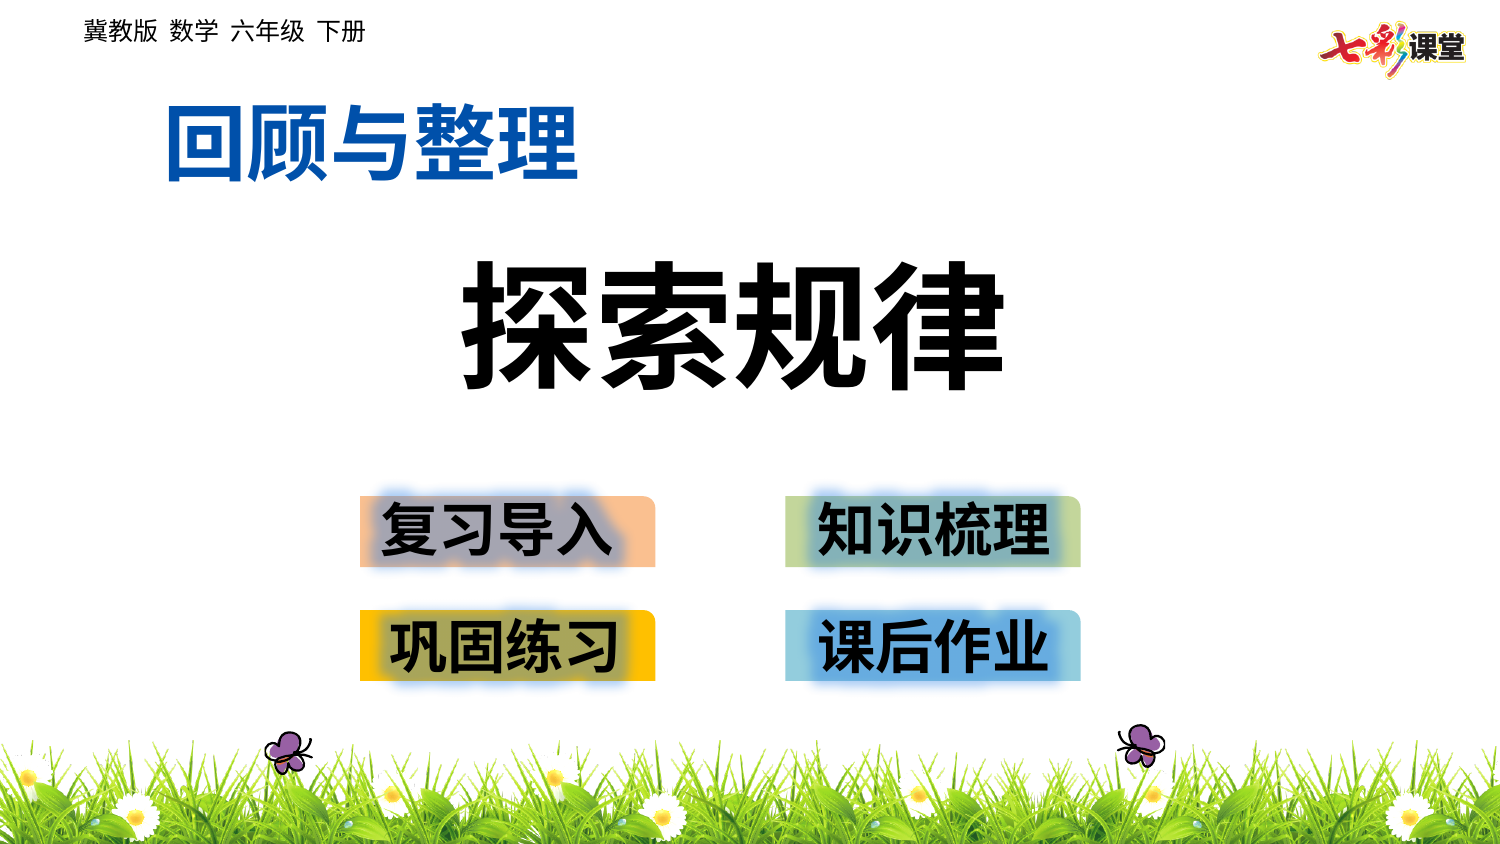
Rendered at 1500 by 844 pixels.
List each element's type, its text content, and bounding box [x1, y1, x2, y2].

text_box 复习导入 [361, 481, 634, 575]
text_box 知识梳理 [798, 481, 1071, 575]
text_box 课后作业 [798, 598, 1070, 693]
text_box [0, 0, 904, 70]
text_box 探索规律 [446, 235, 1020, 412]
text_box [653, 497, 658, 570]
text_box 巩固练习 [370, 598, 642, 693]
picture [0, 723, 1500, 844]
picture [1316, 20, 1468, 80]
text_box 回顾与整理 [152, 85, 592, 197]
